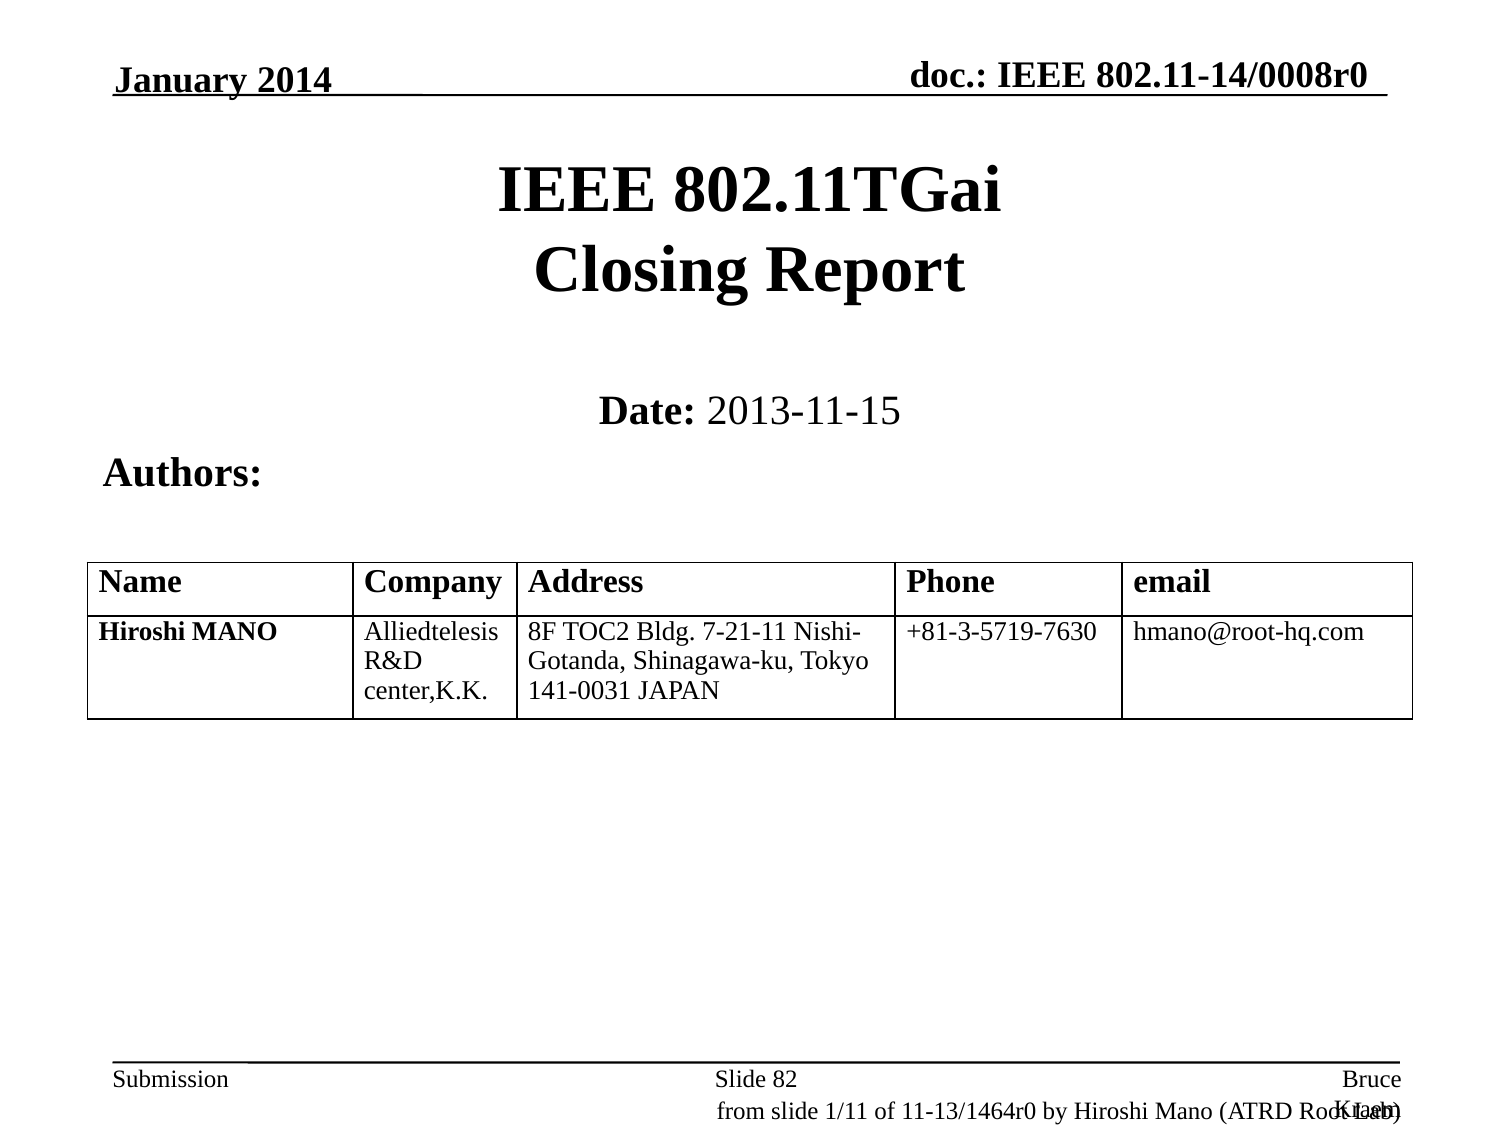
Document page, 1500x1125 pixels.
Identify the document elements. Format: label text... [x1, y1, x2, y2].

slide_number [114, 54, 335, 100]
table_header email [1123, 563, 1412, 615]
table_header Company [354, 563, 516, 615]
list Date: 2013-11-15 [112, 375, 1388, 438]
table_cell 8F TOC2 Bldg. 7-21-11 Nishi-Gotanda, Shinagawa-ku, Tokyo 141-0031 JAPAN [518, 617, 894, 718]
table_header Phone [896, 563, 1121, 615]
text_box from slide 1/11 of 11-13/1464r0 by Hiroshi Mano (ATRD Root Lab) [343, 1087, 1417, 1125]
slide_number Slide 82 [712, 1062, 800, 1087]
table_header Address [518, 563, 894, 615]
title IEEE 802.11TGai Closing Report [112, 137, 1388, 313]
table_header Name [88, 563, 352, 615]
table_cell AlliedtelesisR&D center,K.K. [354, 617, 516, 718]
table_cell +81-3-5719-7630 [896, 617, 1121, 718]
table_cell hmano@root-hq.com [1123, 617, 1412, 718]
table_cell Hiroshi MANO [88, 617, 352, 718]
text_box Authors: [87, 437, 325, 500]
footer Bruce Kraemer, Marvell [1325, 1062, 1402, 1087]
